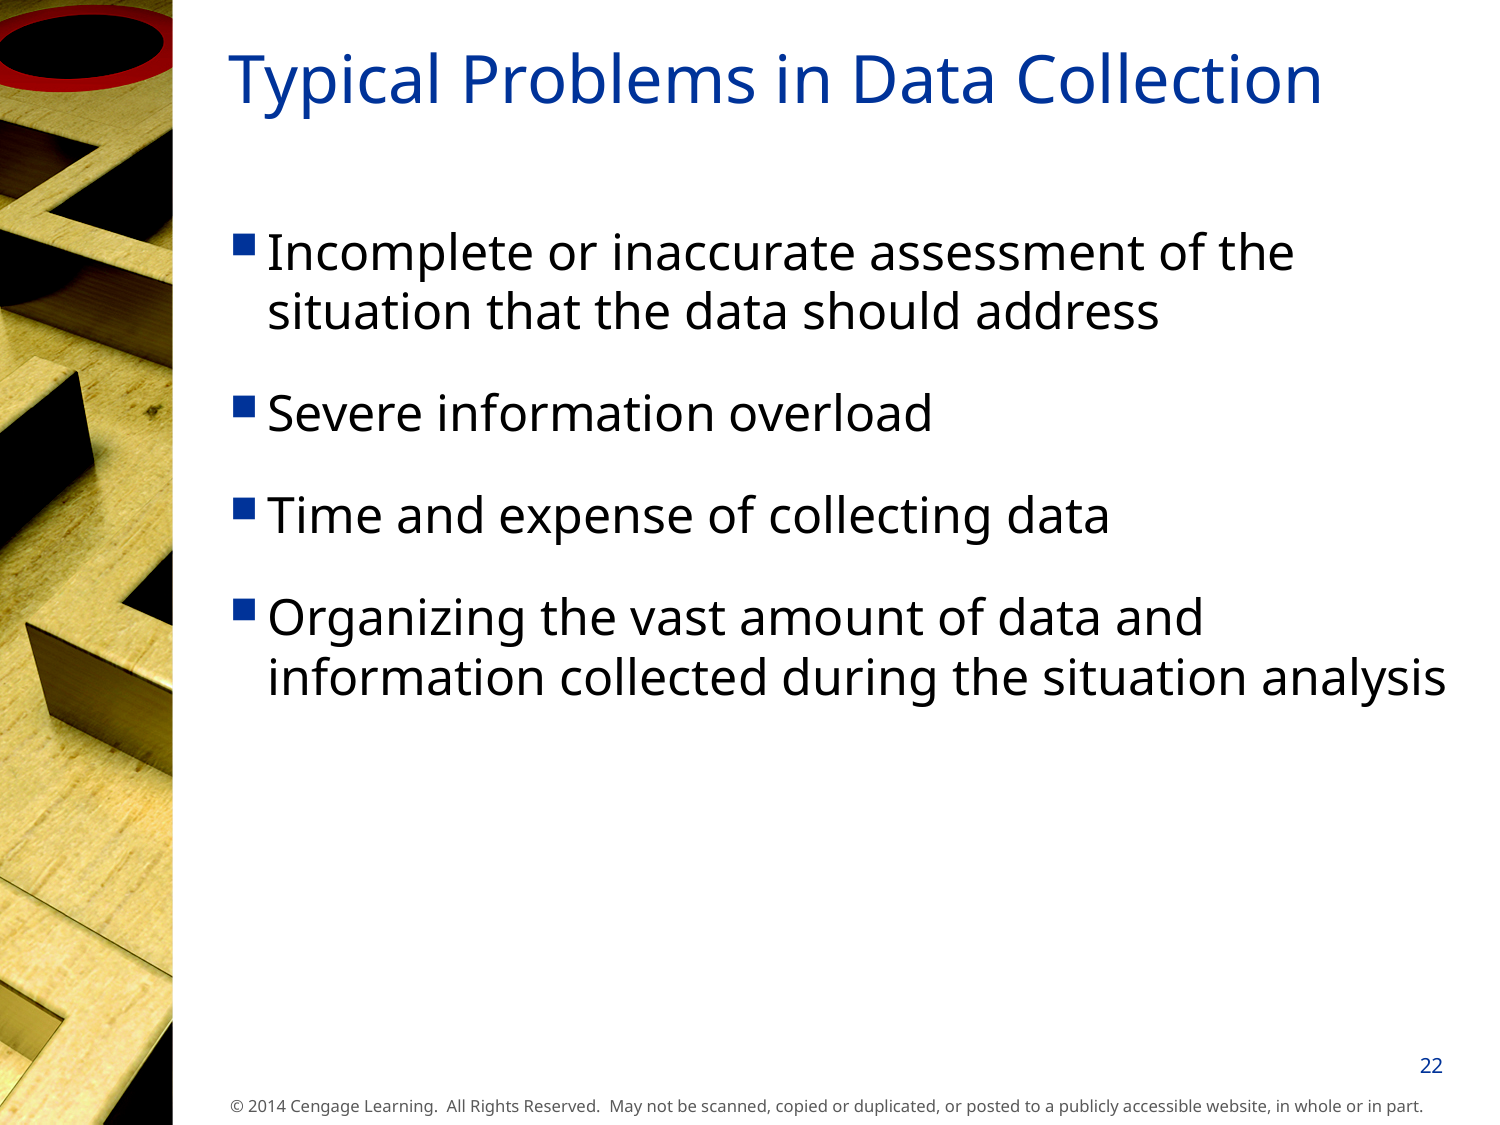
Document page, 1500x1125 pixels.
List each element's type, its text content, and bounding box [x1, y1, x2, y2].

slide_number 22 [1386, 1037, 1478, 1097]
picture [0, 0, 173, 1125]
list Incomplete or inaccurate assessment of the situation that the data should address Severe information overload Time and expense of collecting data Organizing the vast amount of data and information collected during the situation analysis [215, 212, 1478, 981]
title Typical Problems in Data Collection [213, 29, 1454, 213]
